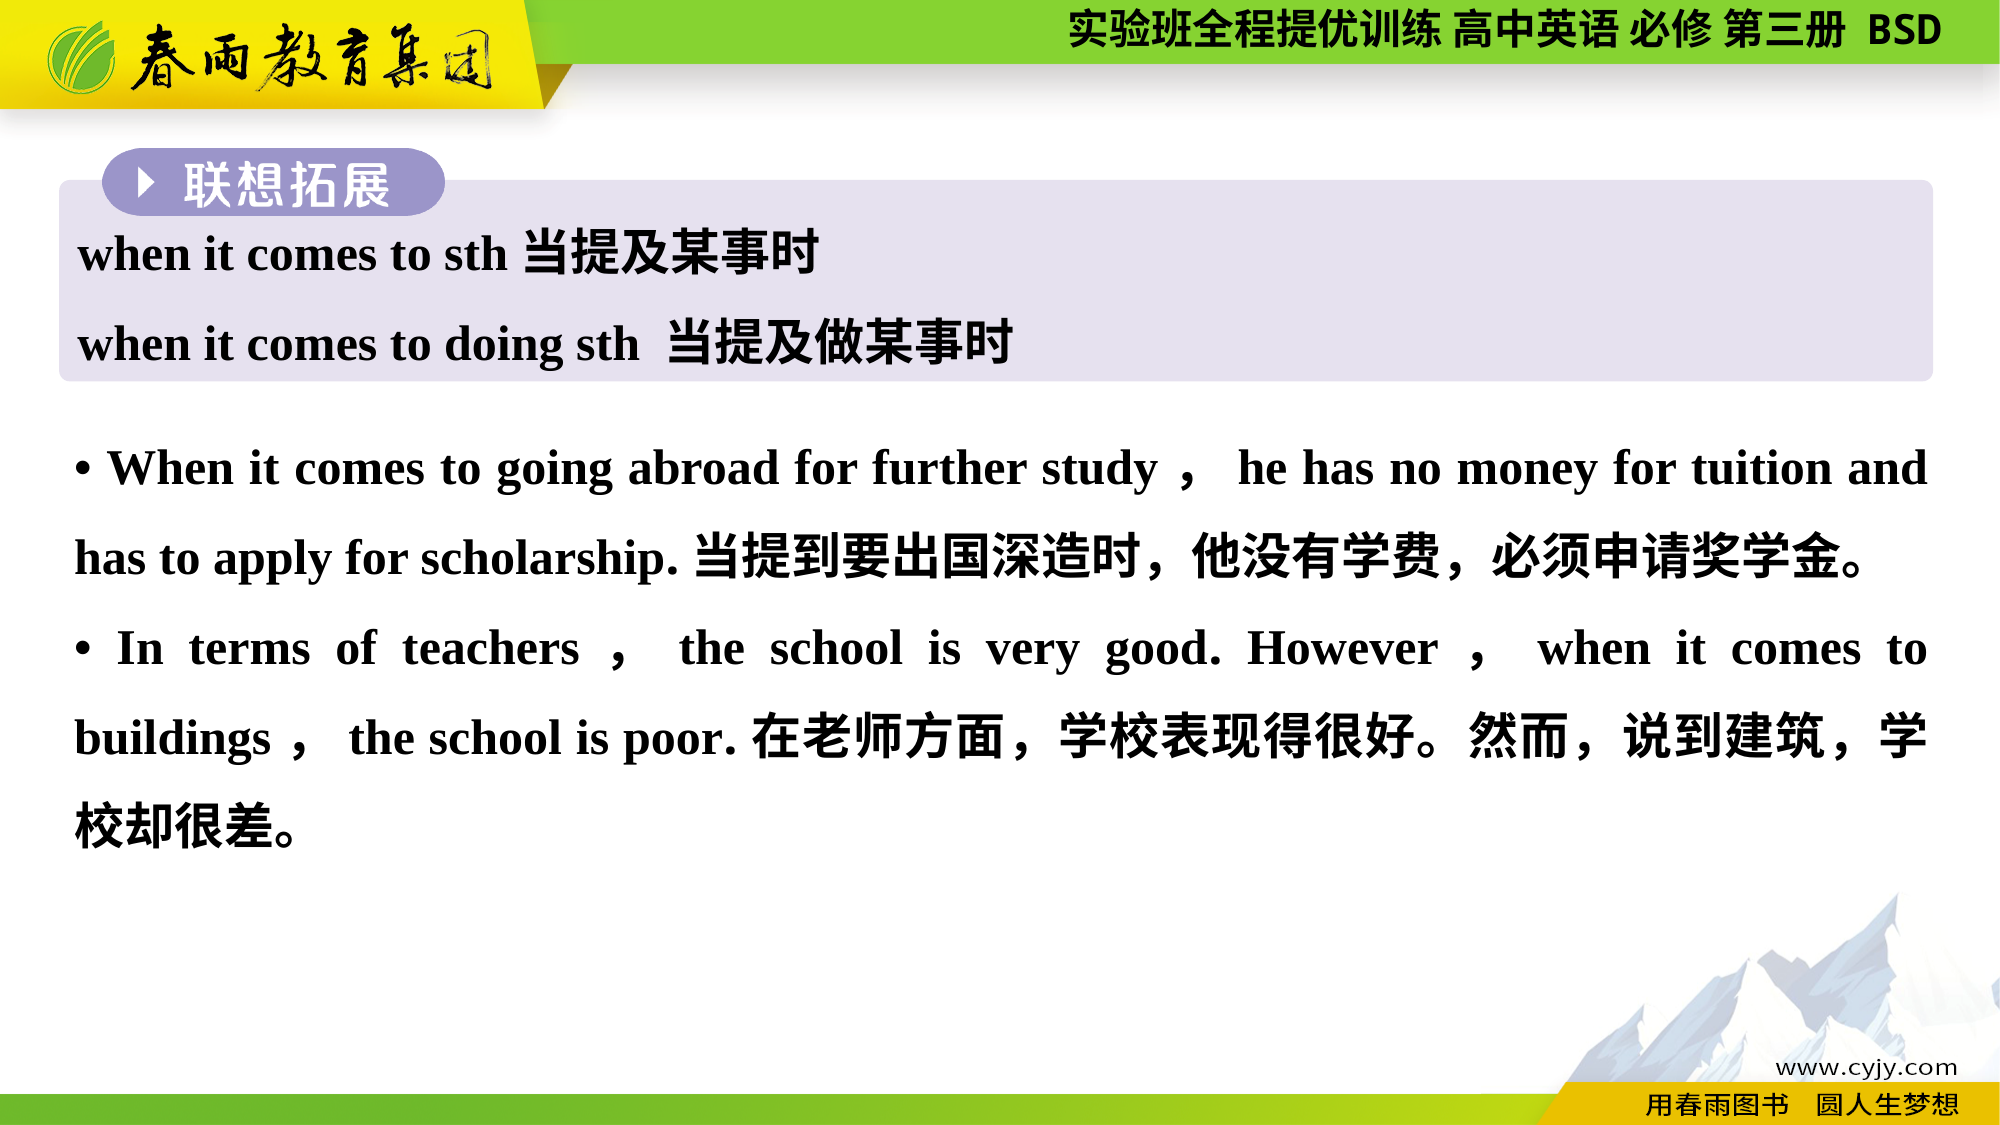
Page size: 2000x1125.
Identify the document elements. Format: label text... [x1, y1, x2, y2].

text_box when it comes to sth当提及某事时 when it comes to doing sth 当提及做某事时 [59, 179, 1934, 382]
list • When it comes to going abroad for further study，he has no money for tuition and has to apply for scholarship.当提到要出国深造时，他没有学费，必须申请奖学金。 • In terms of teachers，the school is very good. However，when it comes to buildings，the school is poor.在老师方面，学校表现得很好。然而，说到建筑，学校却很差。 [59, 397, 1944, 856]
picture [0, 0, 2000, 1125]
